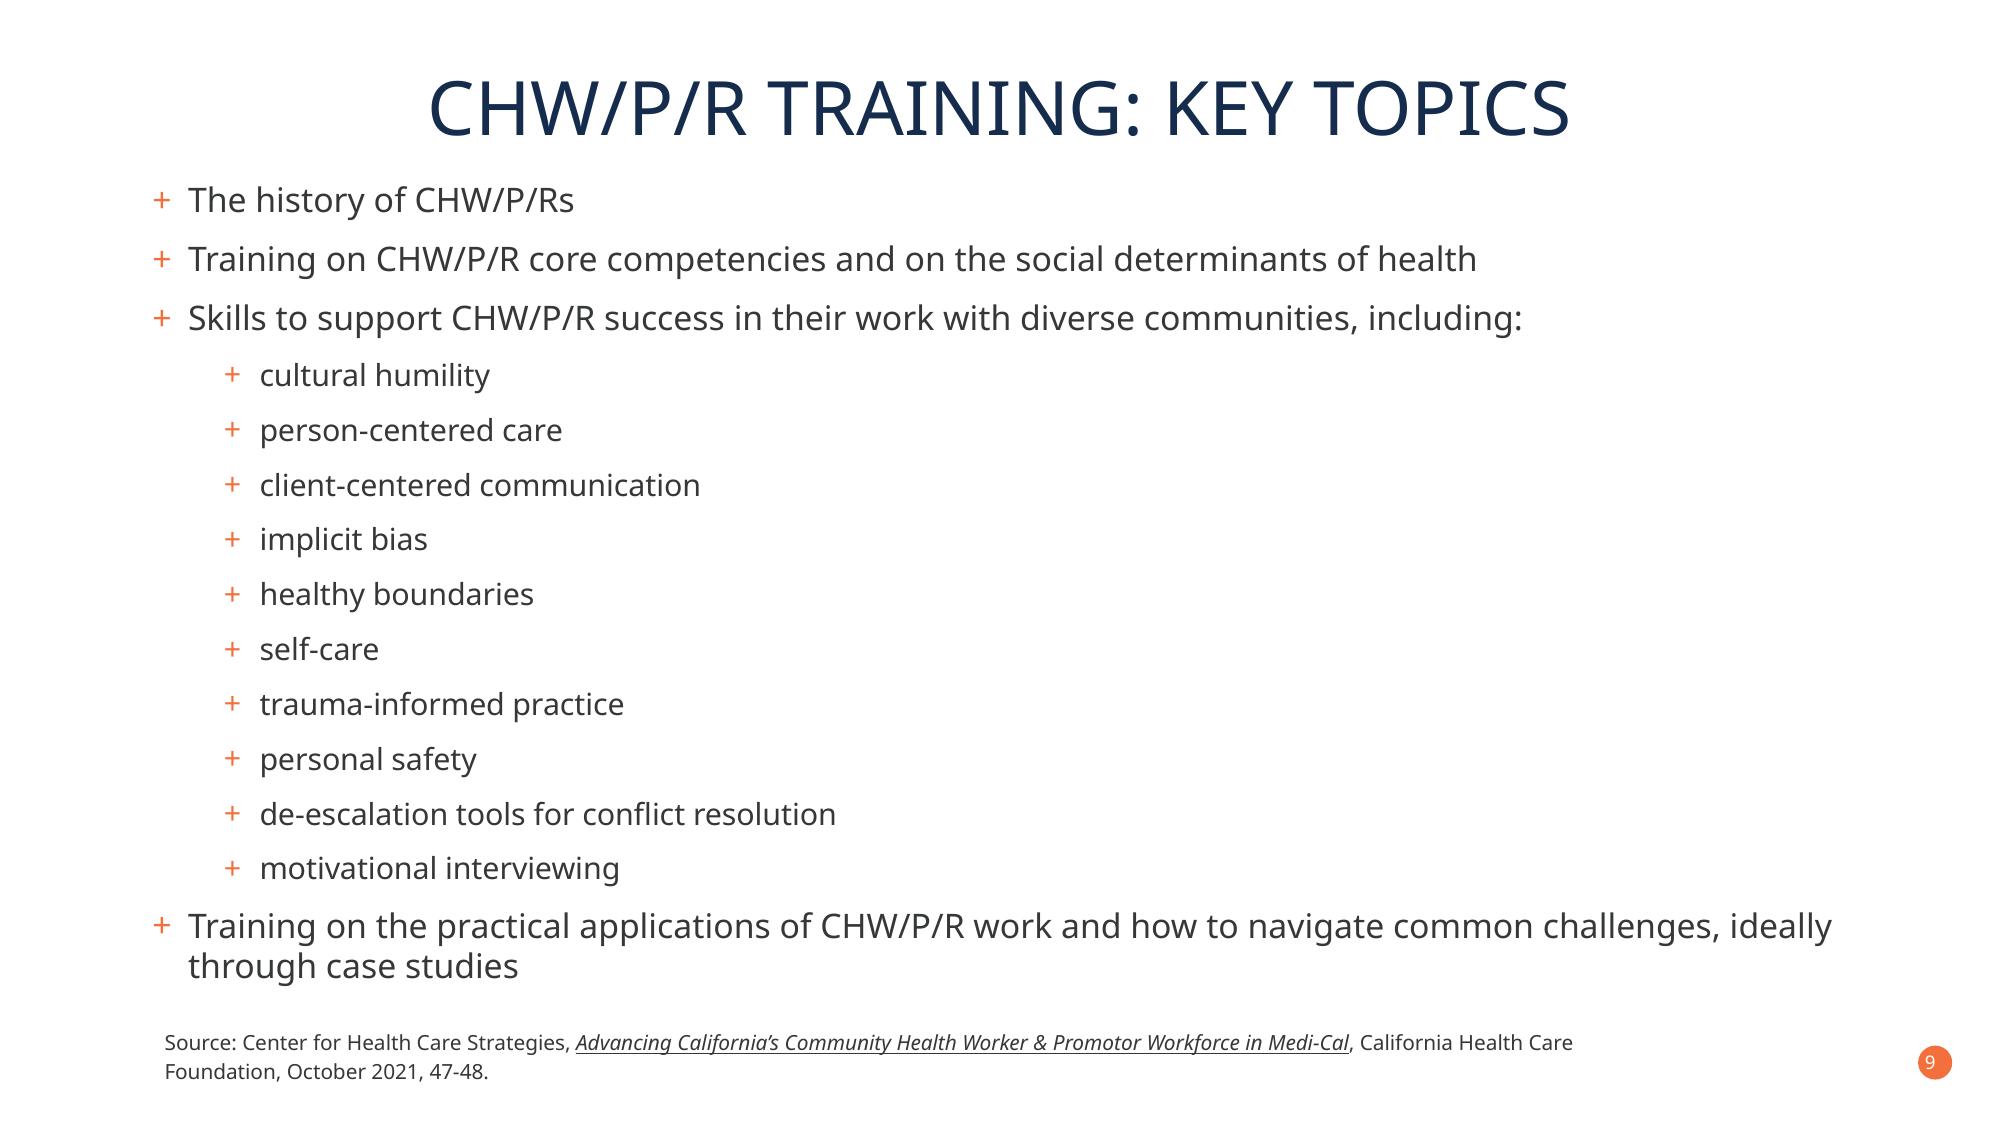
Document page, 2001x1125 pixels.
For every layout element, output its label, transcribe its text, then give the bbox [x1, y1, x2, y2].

list The history of CHW/P/Rs Training on CHW/P/R core competencies and on the social determinants of health Skills to support CHW/P/R success in their work with diverse communities, including: cultural humility person-centered care client-centered communication implicit bias healthy boundaries self-care trauma-informed practice personal safety de-escalation tools for conflict resolution motivational interviewing Training on the practical applications of CHW/P/R work and how to navigate common challenges, ideally through case studies [137, 171, 1863, 997]
title CHW/P/R Training: Key topics [137, 57, 1863, 165]
text_box Source: Center for Health Care Strategies, Advancing California’s Community Health Worker & Promotor Workforce in Medi-Cal, California Health Care Foundation, October 2021, 47-48. [149, 1022, 1711, 1091]
